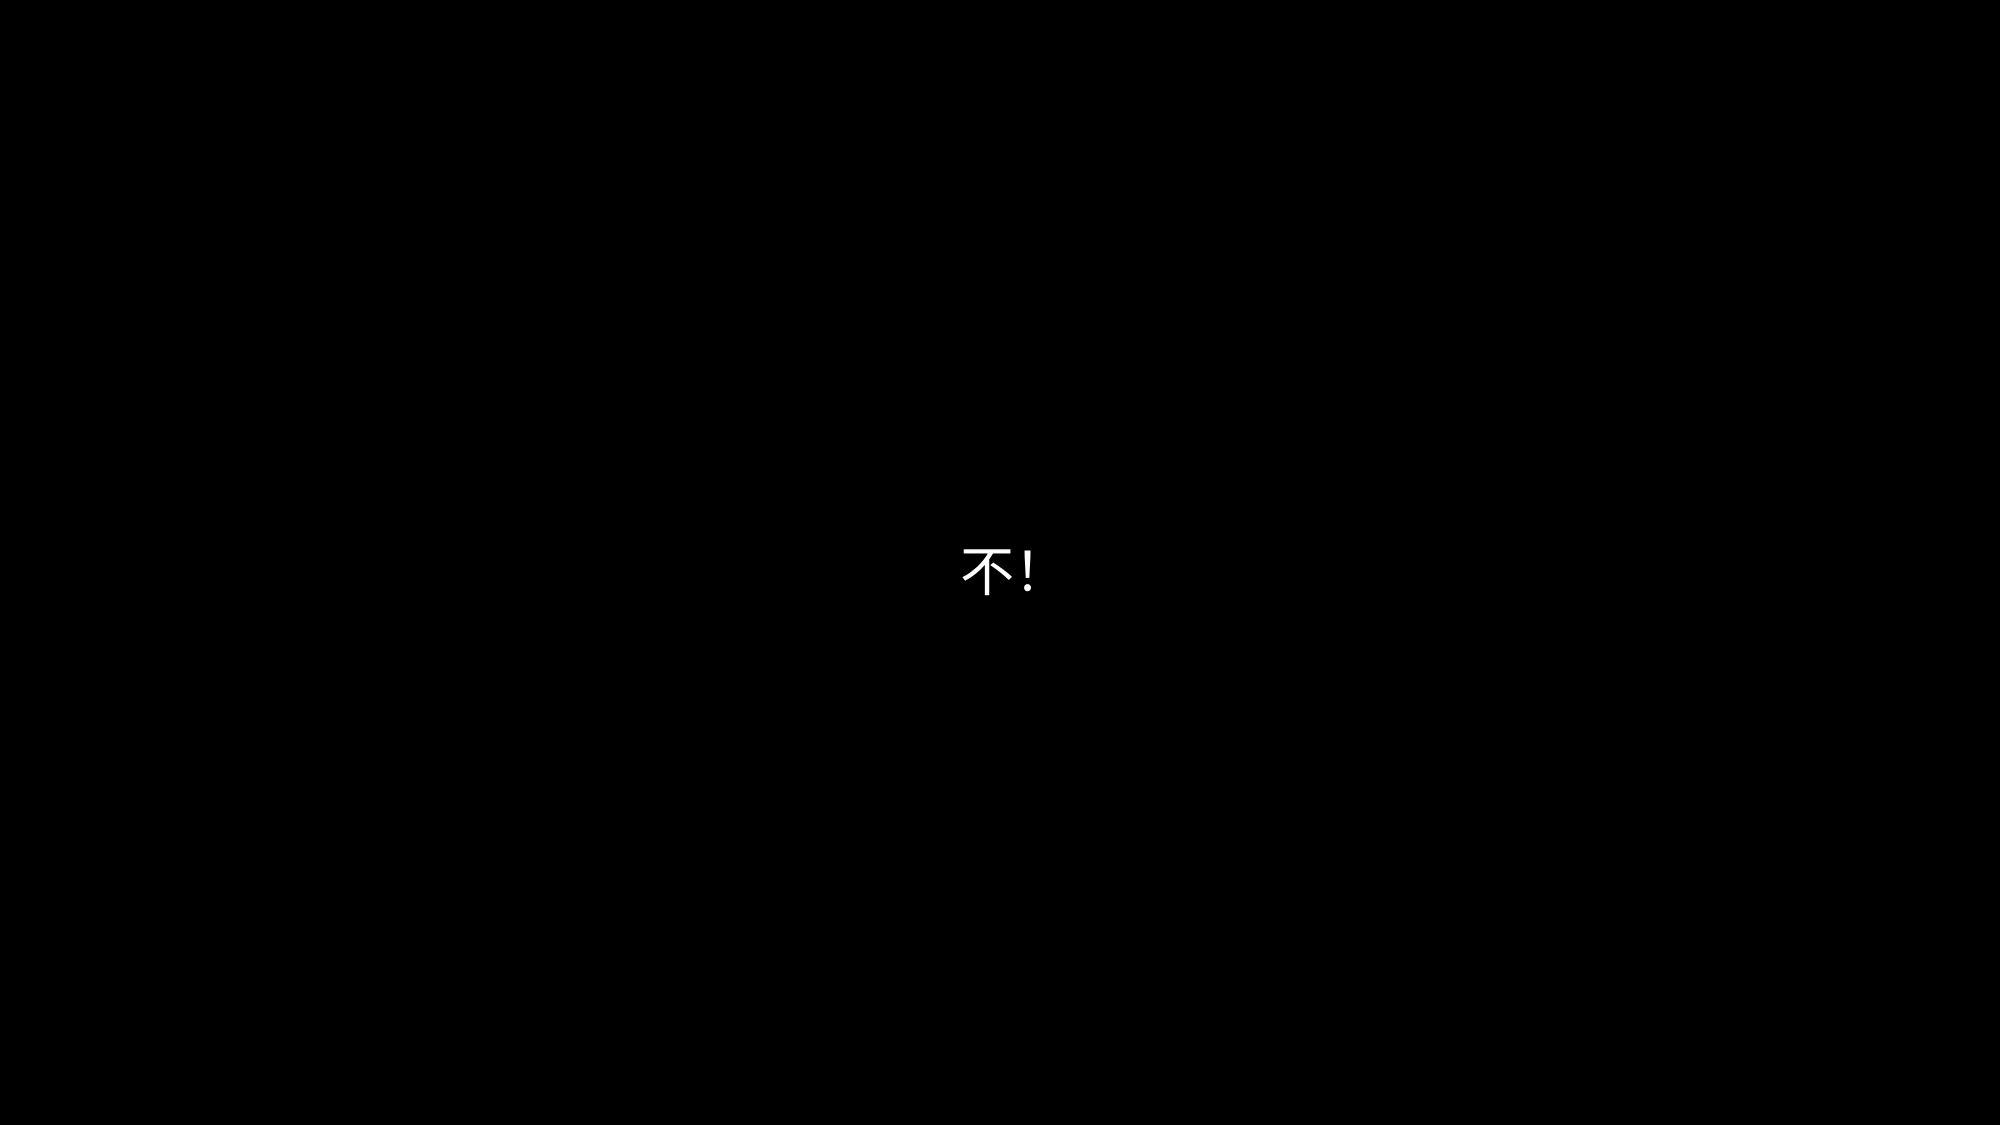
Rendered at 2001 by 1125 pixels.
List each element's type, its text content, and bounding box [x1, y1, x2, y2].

text_box 不 [945, 529, 1000, 610]
text_box ！ [1000, 529, 1055, 610]
